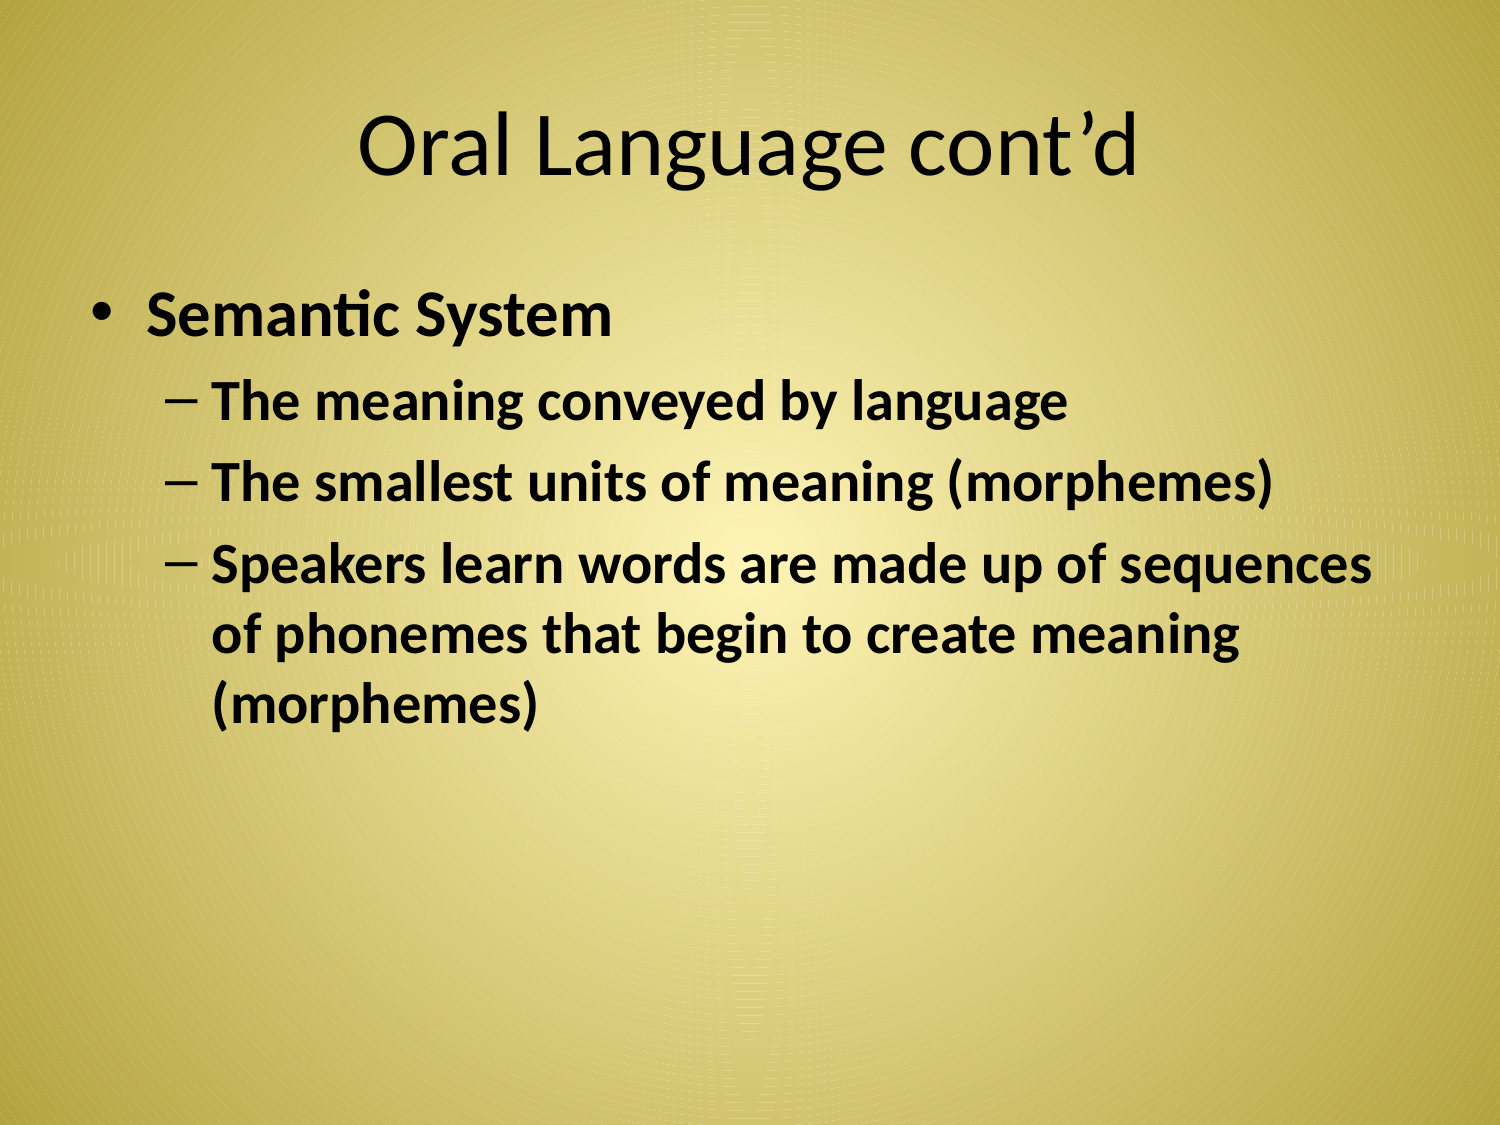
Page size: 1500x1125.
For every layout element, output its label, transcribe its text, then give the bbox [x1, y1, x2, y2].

title Oral Language cont’d [75, 45, 1425, 233]
list Semantic System The meaning conveyed by language The smallest units of meaning (morphemes) Speakers learn words are made up of sequences of phonemes that begin to create meaning (morphemes) [75, 262, 1425, 1005]
